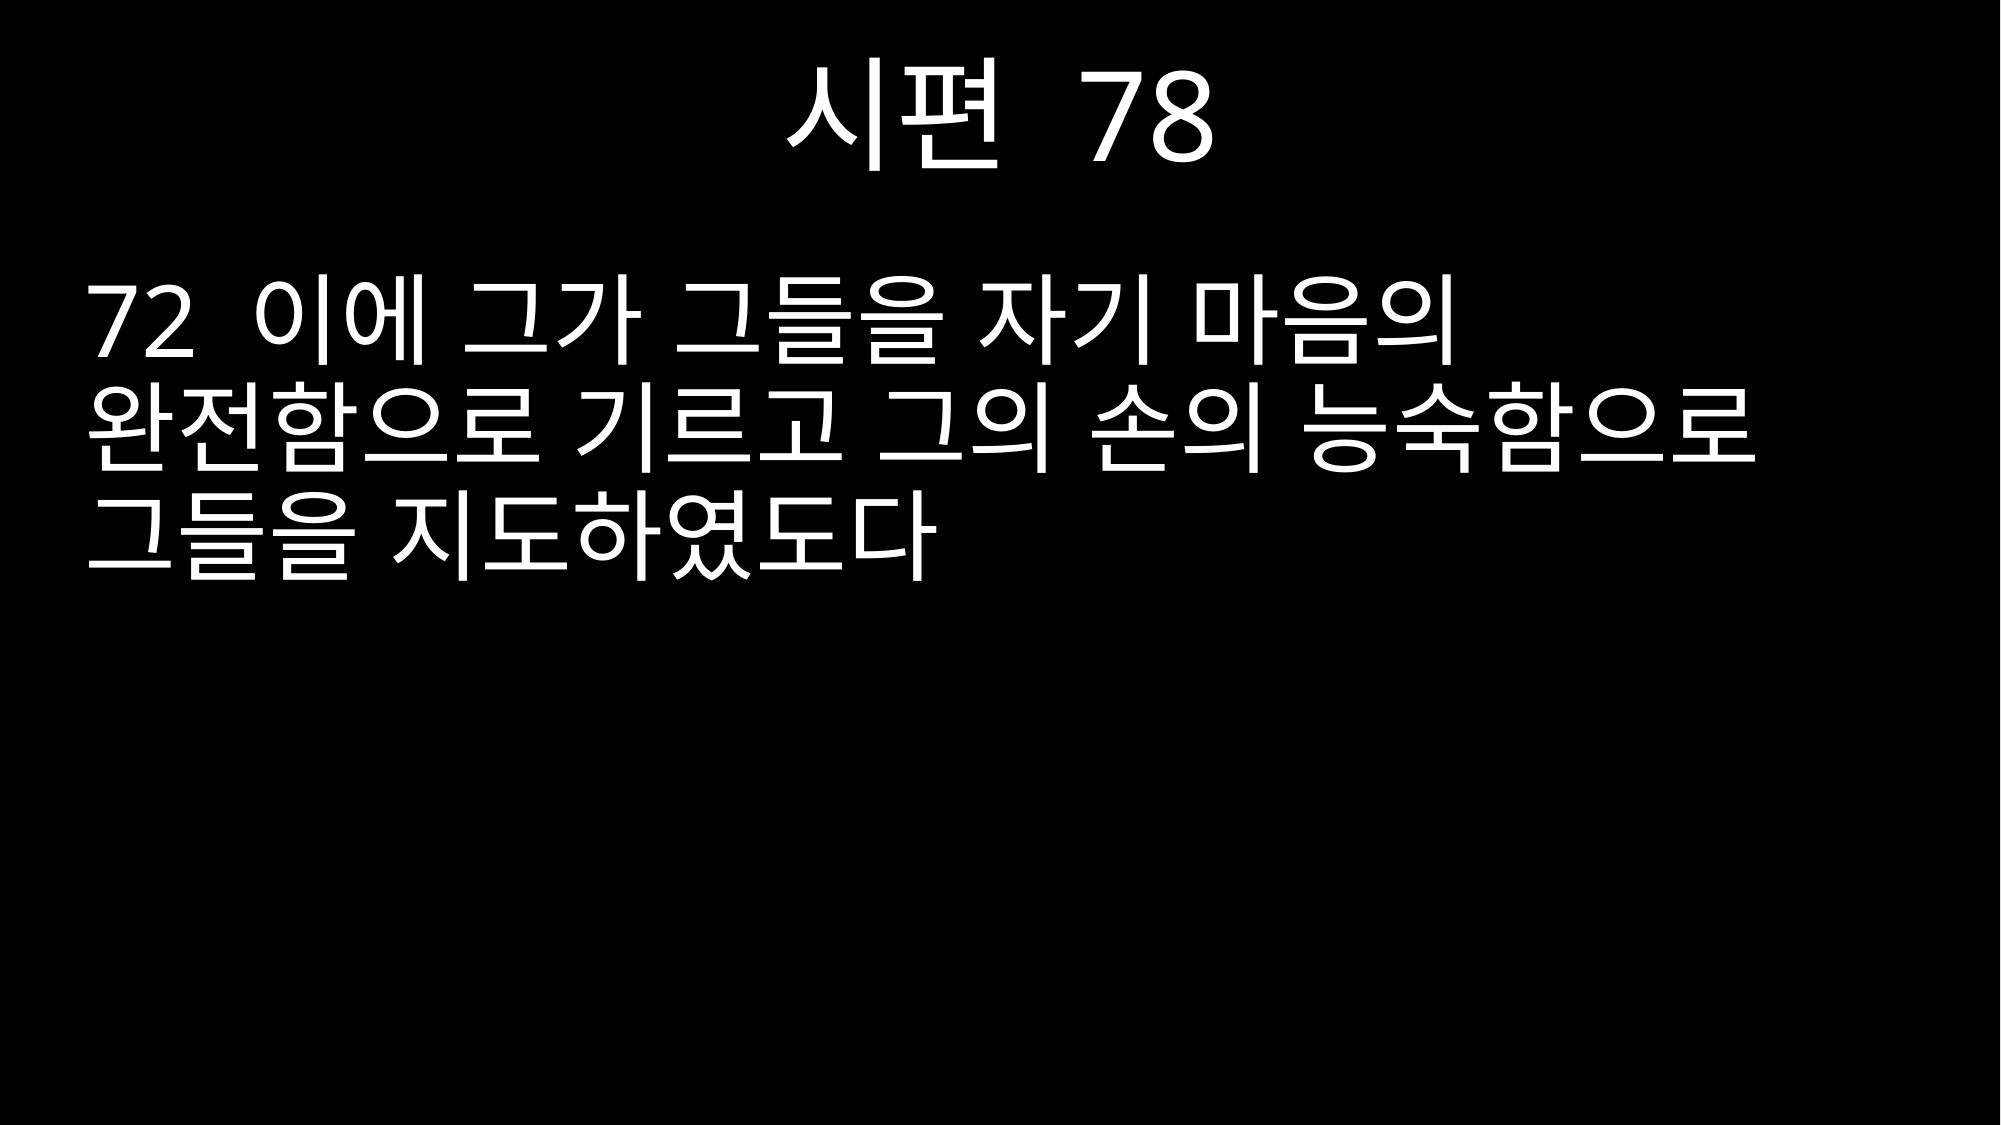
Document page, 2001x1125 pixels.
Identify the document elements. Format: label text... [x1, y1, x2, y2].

footer 시편 78 [0, 32, 2000, 192]
picture [0, 0, 2001, 1125]
list 72 이에 그가 그들을 자기 마음의 완전함으로 기르고 그의 손의 능숙함으로 그들을 지도하였도다 [69, 263, 1953, 423]
